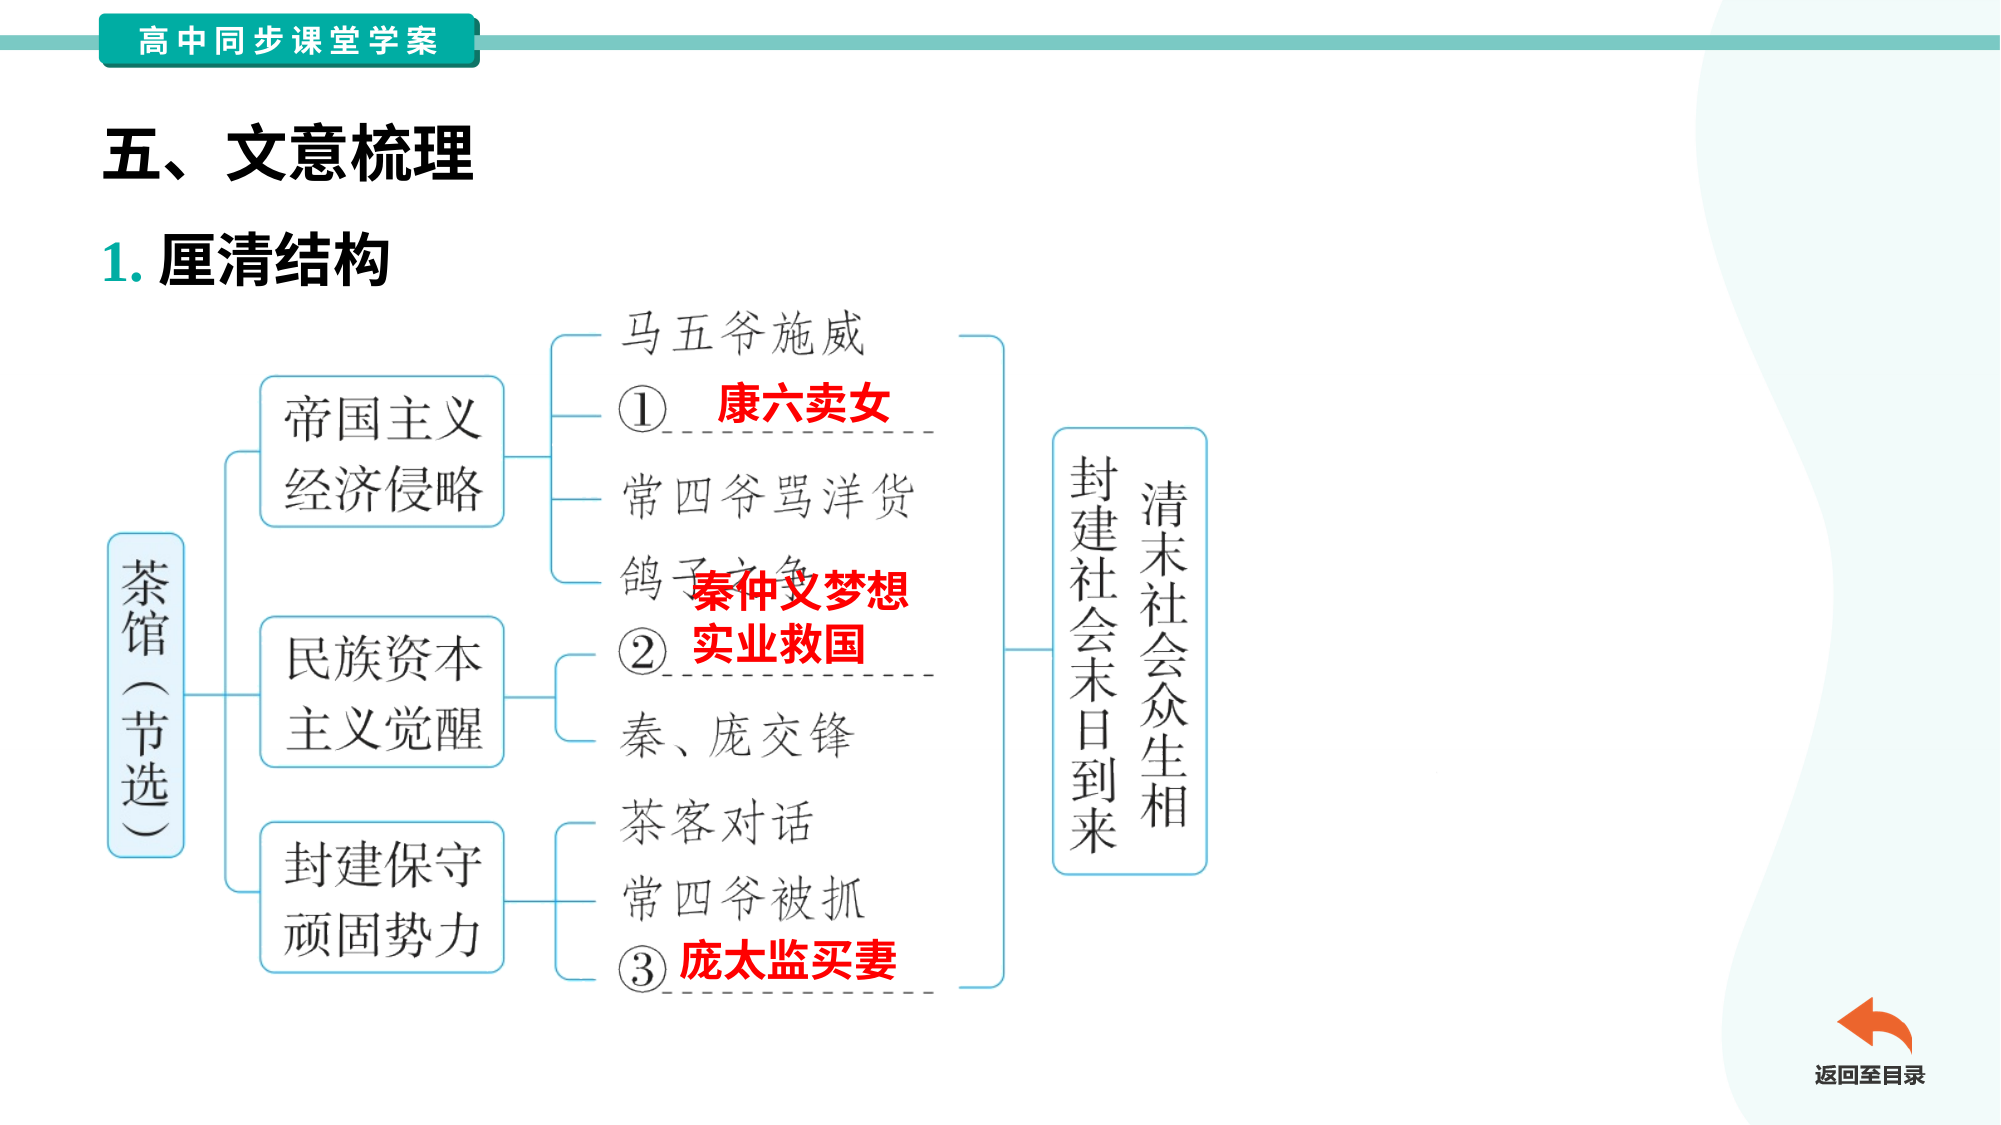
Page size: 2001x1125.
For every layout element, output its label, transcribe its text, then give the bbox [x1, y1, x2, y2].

text_box 五、文意梳理 [100, 76, 1899, 177]
picture [0, 0, 2000, 1125]
text_box 1.厘清结构 [100, 188, 1899, 282]
